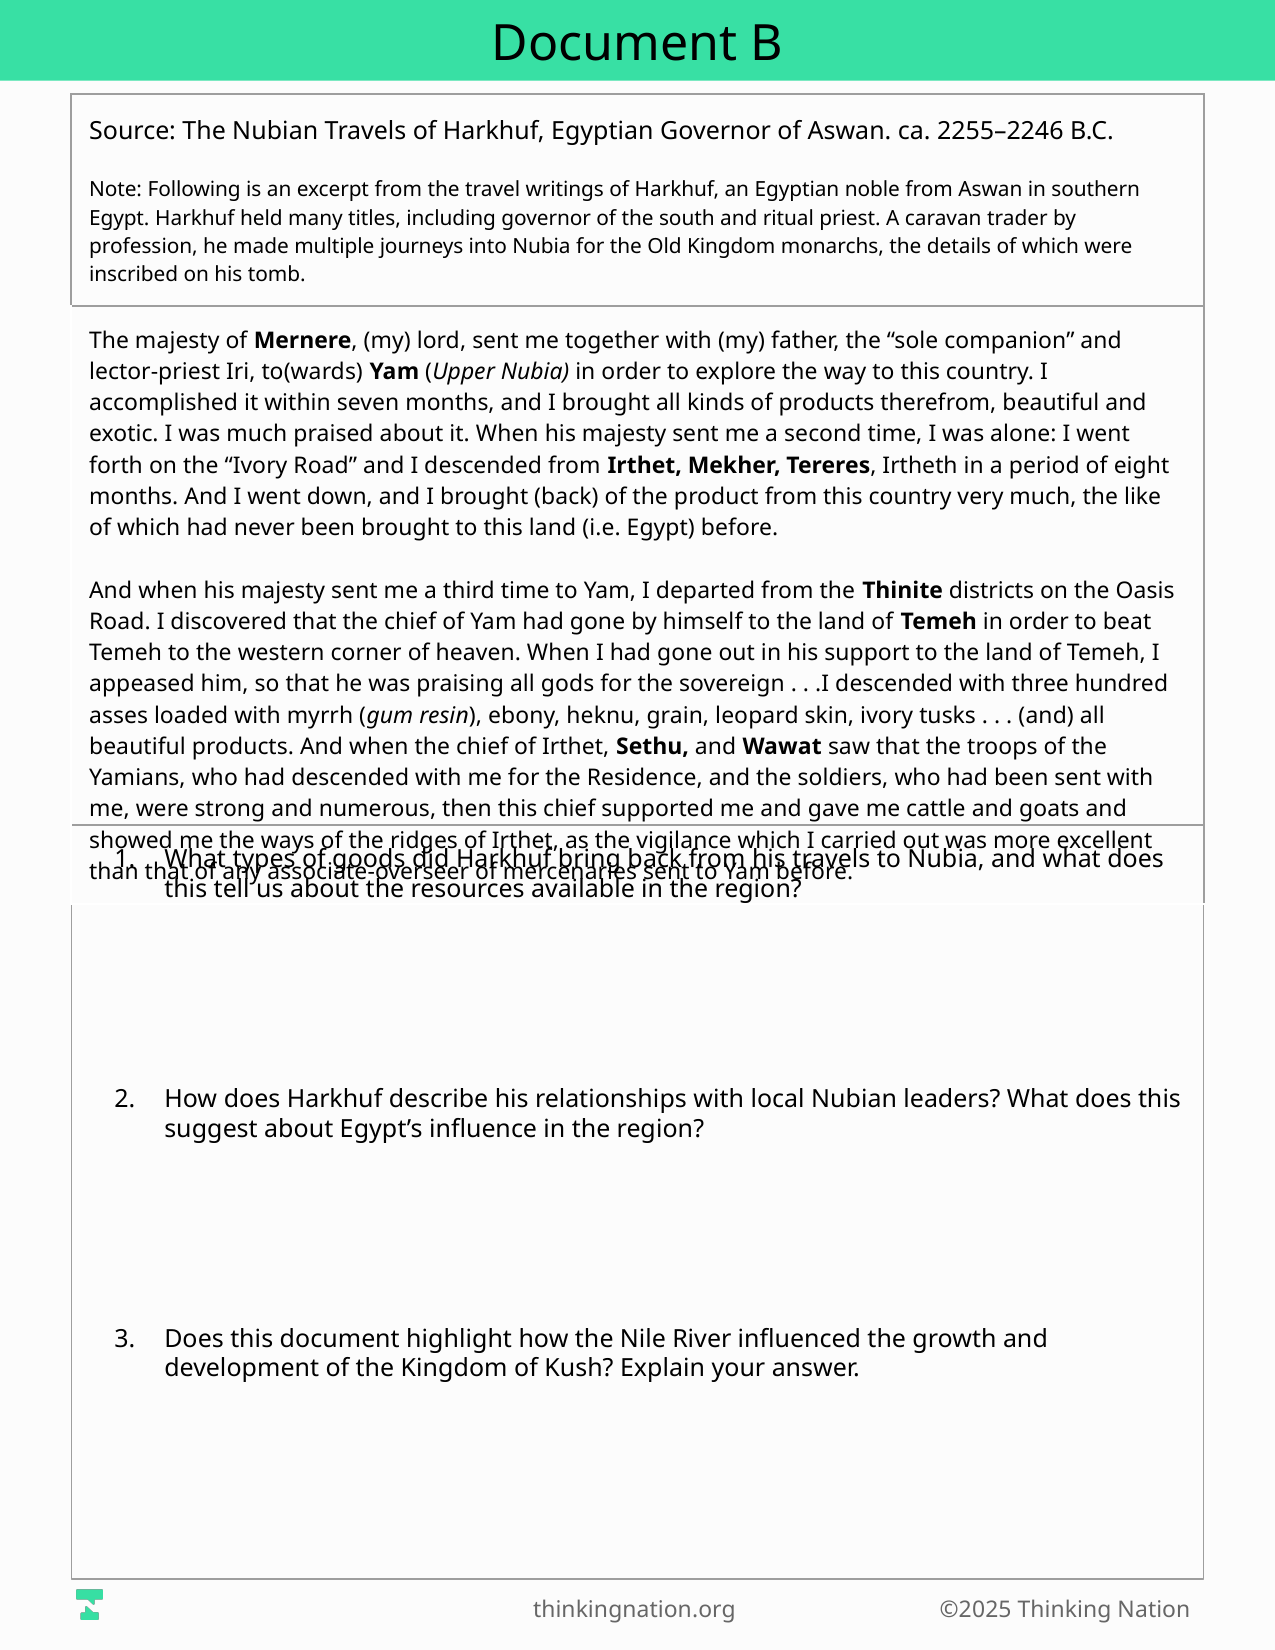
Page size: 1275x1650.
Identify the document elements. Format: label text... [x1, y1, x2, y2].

picture [68, 1582, 111, 1626]
table_header Source: The Nubian Travels of Harkhuf, Egyptian Governor of Aswan. ca. 2255–2246 B.C. Note: Following is an excerpt from the travel writings of Harkhuf, an Egyptian noble from Aswan in southern Egypt. Harkhuf held many titles, including governor of the south and ritual priest. A caravan trader by profession, he made multiple journeys into Nubia for the Old Kingdom monarchs, the details of which were inscribed on his tomb. [72, 95, 1203, 305]
text_box ©2025 Thinking Nation [904, 1578, 1207, 1630]
text_box thinkingnation.org [483, 1579, 786, 1630]
text_box What types of goods did Harkhuf bring back from his travels to Nubia, and what does this tell us about the resources available in the region? How does Harkhuf describe his relationships with local Nubian leaders? What does this suggest about Egypt’s influence in the region? Does this document highlight how the Nile River influenced the growth and development of the Kingdom of Kush? Explain your answer. [71, 905, 1204, 1579]
text_box Document B [0, 0, 1275, 81]
table_cell The majesty of Mernere, (my) lord, sent me together with (my) father, the “sole companion” and lector-priest Iri, to(wards) Yam (Upper Nubia) in order to explore the way to this country. I accomplished it within seven months, and I brought all kinds of products therefrom, beautiful and exotic. I was much praised about it. When his majesty sent me a second time, I was alone: I went forth on the “Ivory Road” and I descended from Irthet, Mekher, Tereres, Irtheth in a period of eight months. And I went down, and I brought (back) of the product from this country very much, the like of which had never been brought to this land (i.e. Egypt) before. And when his majesty sent me a third time to Yam, I departed from the Thinite districts on the Oasis Road. I discovered that the chief of Yam had gone by himself to the land of Temeh in order to beat Temeh to the western corner of heaven. When I had gone out in his support to the land of Temeh, I appeased him, so that he was praising all gods for the sovereign . . .I descended with three hundred asses loaded with myrrh (gum resin), ebony, heknu, grain, leopard skin, ivory tusks . . . (and) all beautiful products. And when the chief of Irthet, Sethu, and Wawat saw that the troops of the Yamians, who had descended with me for the Residence, and the soldiers, who had been sent with me, were strong and numerous, then this chief supported me and gave me cattle and goats and showed me the ways of the ridges of Irthet, as the vigilance which I carried out was more excellent than that of any associate-overseer of mercenaries sent to Yam before. [72, 307, 1203, 903]
